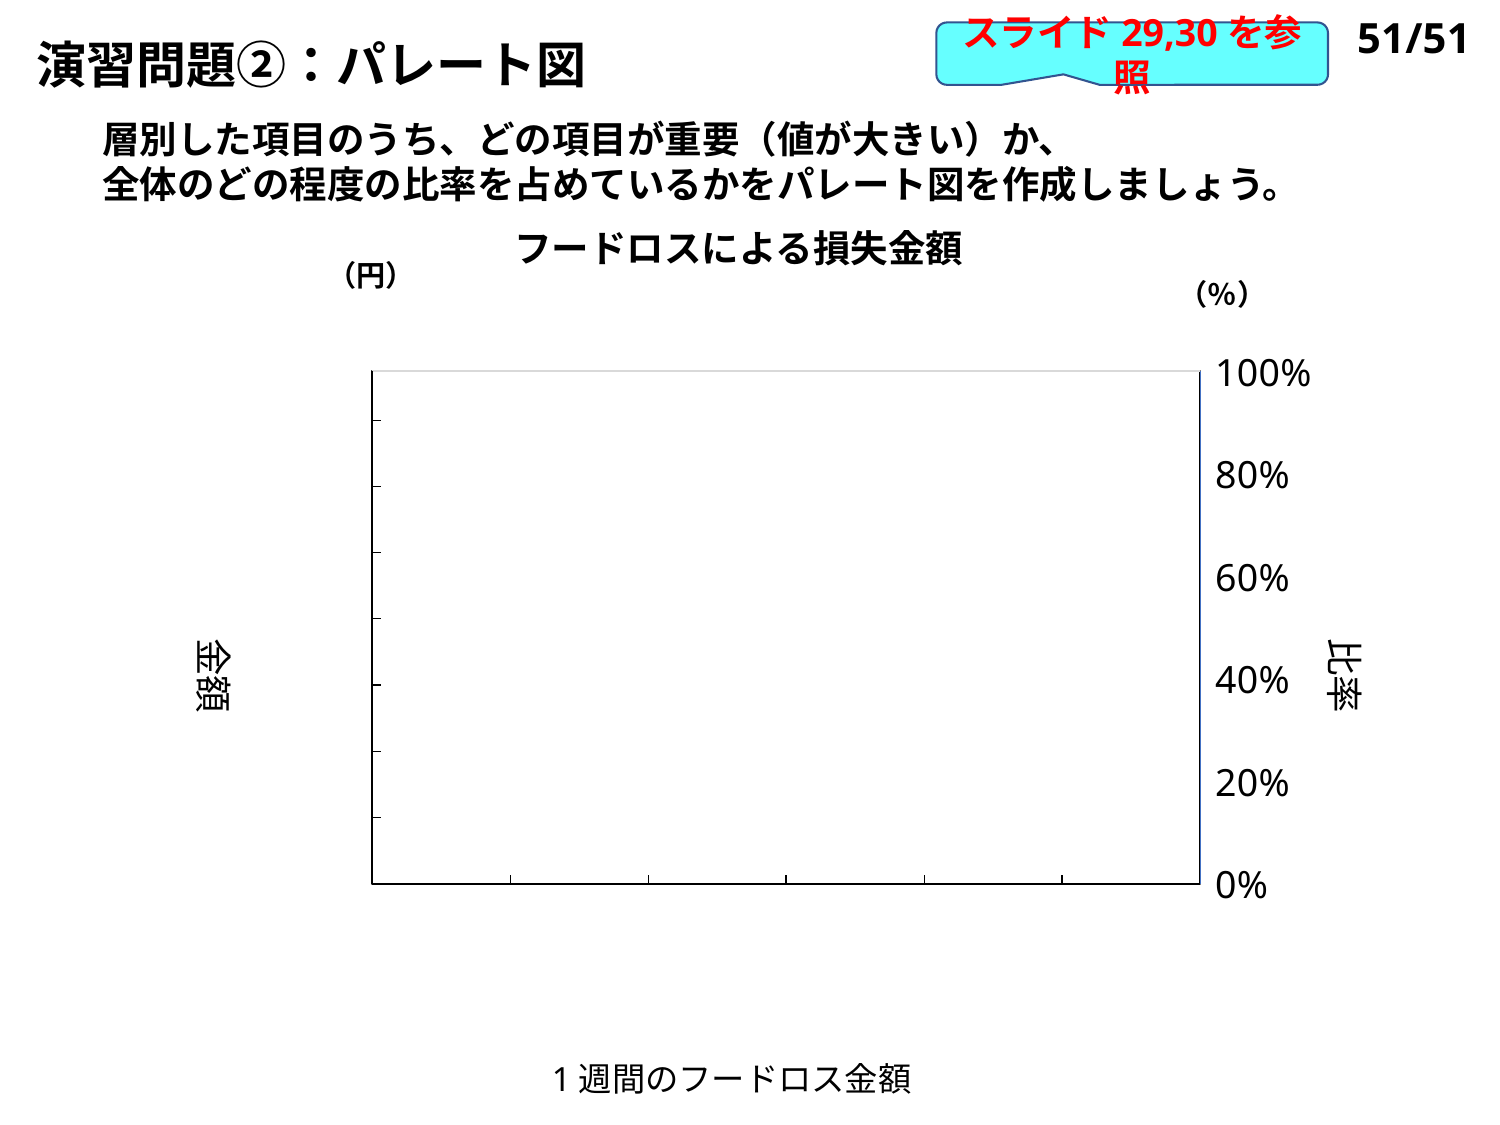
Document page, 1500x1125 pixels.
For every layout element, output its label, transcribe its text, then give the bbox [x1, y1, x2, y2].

text_box （％） [1164, 269, 1299, 303]
text_box フードロスによる損失金額 [499, 217, 1060, 278]
text_box 1週間のフードロス金額 [356, 1060, 1107, 1106]
text_box 演習問題②：パレート図 [22, 14, 1446, 101]
text_box スライド29,30を参照 [935, 21, 1330, 86]
text_box 51/51 [1357, 18, 1500, 62]
text_box 層別した項目のうち、どの項目が重要（値が大きい）か、 全体のどの程度の比率を占めているかをパレート図を作成しましょう。 [87, 109, 1299, 214]
chart [173, 303, 1386, 1060]
text_box （円） [312, 249, 448, 300]
